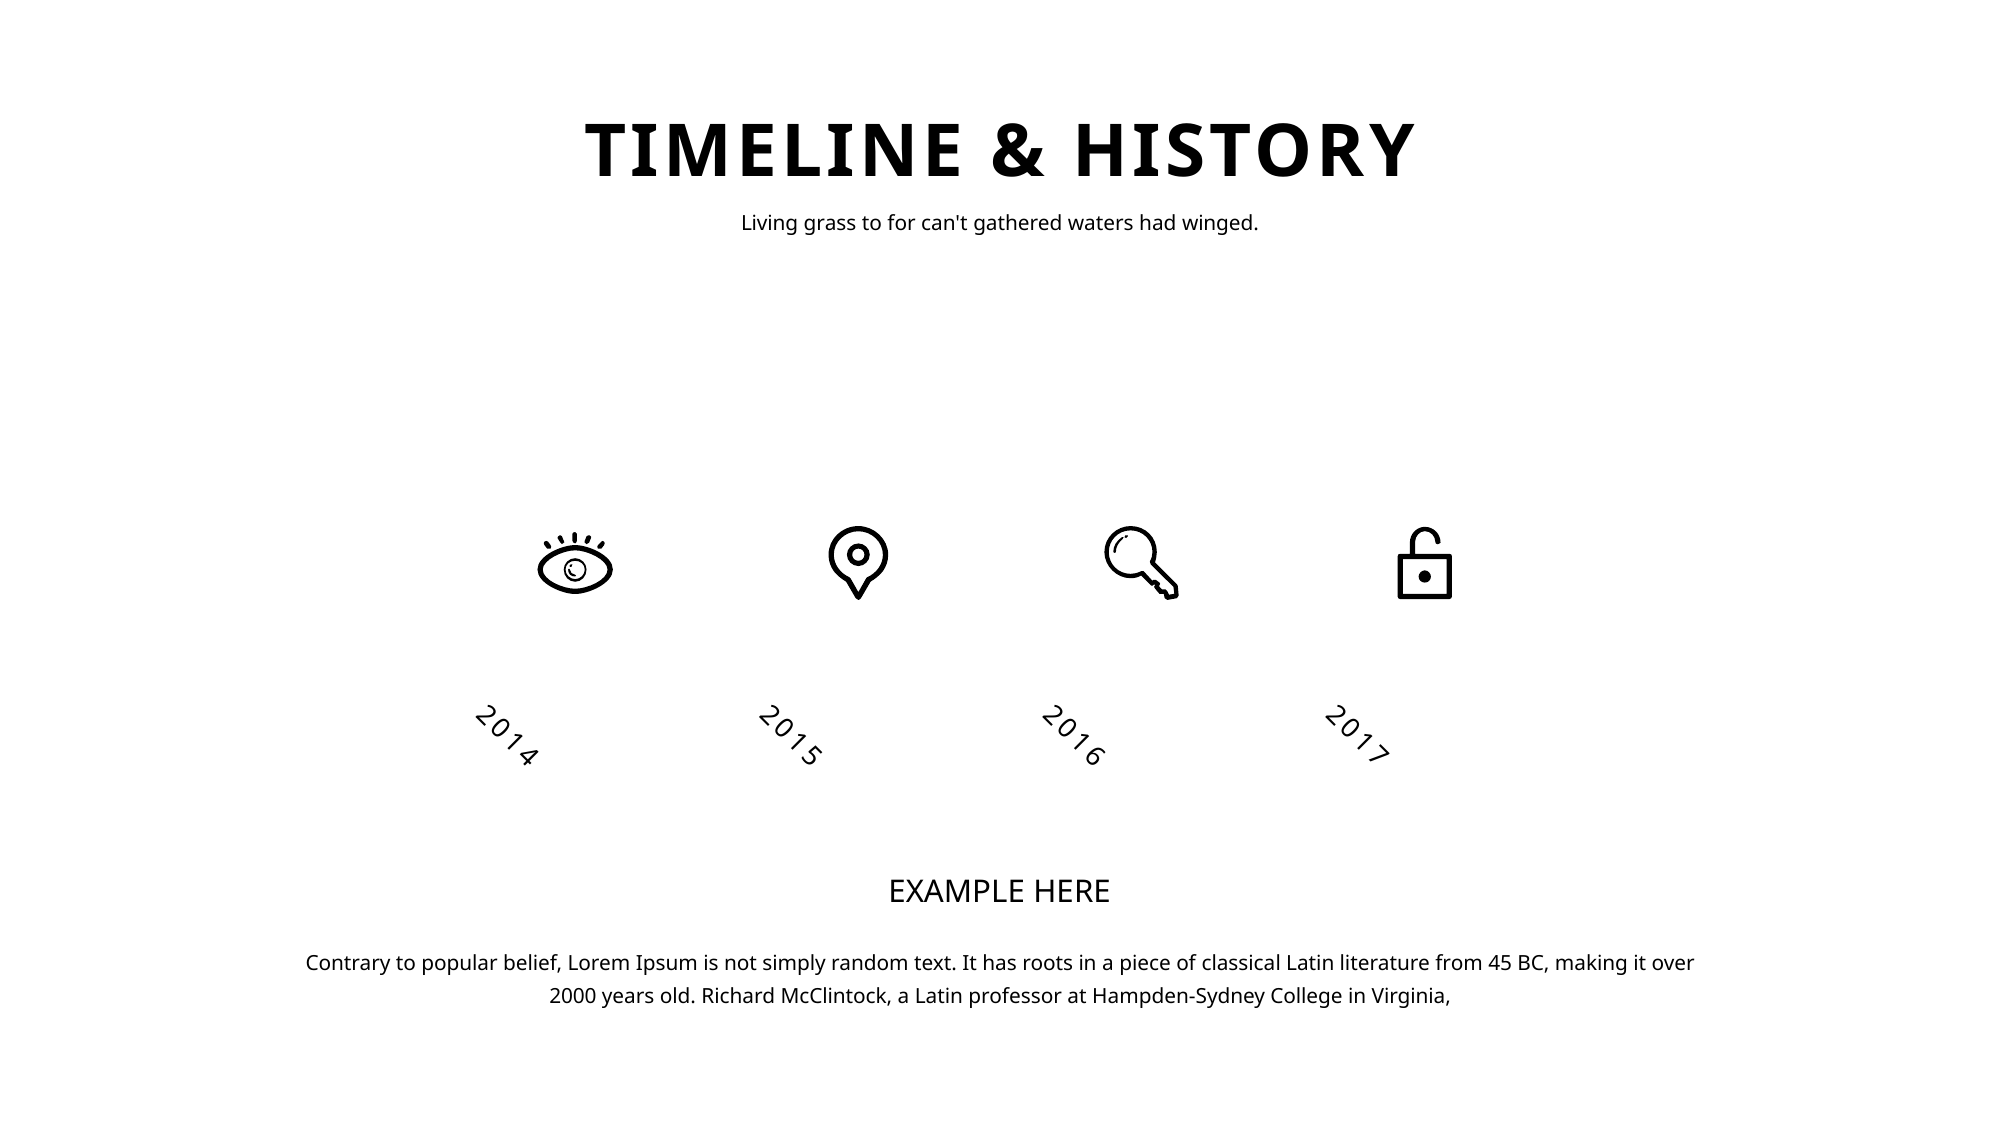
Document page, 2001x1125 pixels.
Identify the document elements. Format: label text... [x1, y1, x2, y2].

text_box 2014 [365, 591, 563, 789]
text_box [543, 540, 552, 549]
text_box [537, 545, 613, 594]
text_box 2016 [932, 591, 1129, 789]
text_box [557, 535, 565, 545]
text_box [269, 863, 1731, 1014]
text_box [572, 532, 577, 544]
text_box 2017 [1215, 591, 1412, 789]
text_box Living grass to for can't gathered waters had winged. [654, 202, 1346, 242]
text_box [828, 526, 889, 600]
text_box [1104, 526, 1179, 600]
text_box [597, 540, 605, 549]
text_box [1397, 526, 1452, 600]
text_box TIMELINE & HISTORY [486, 95, 1513, 199]
text_box 2015 [649, 591, 846, 789]
text_box [584, 535, 592, 545]
